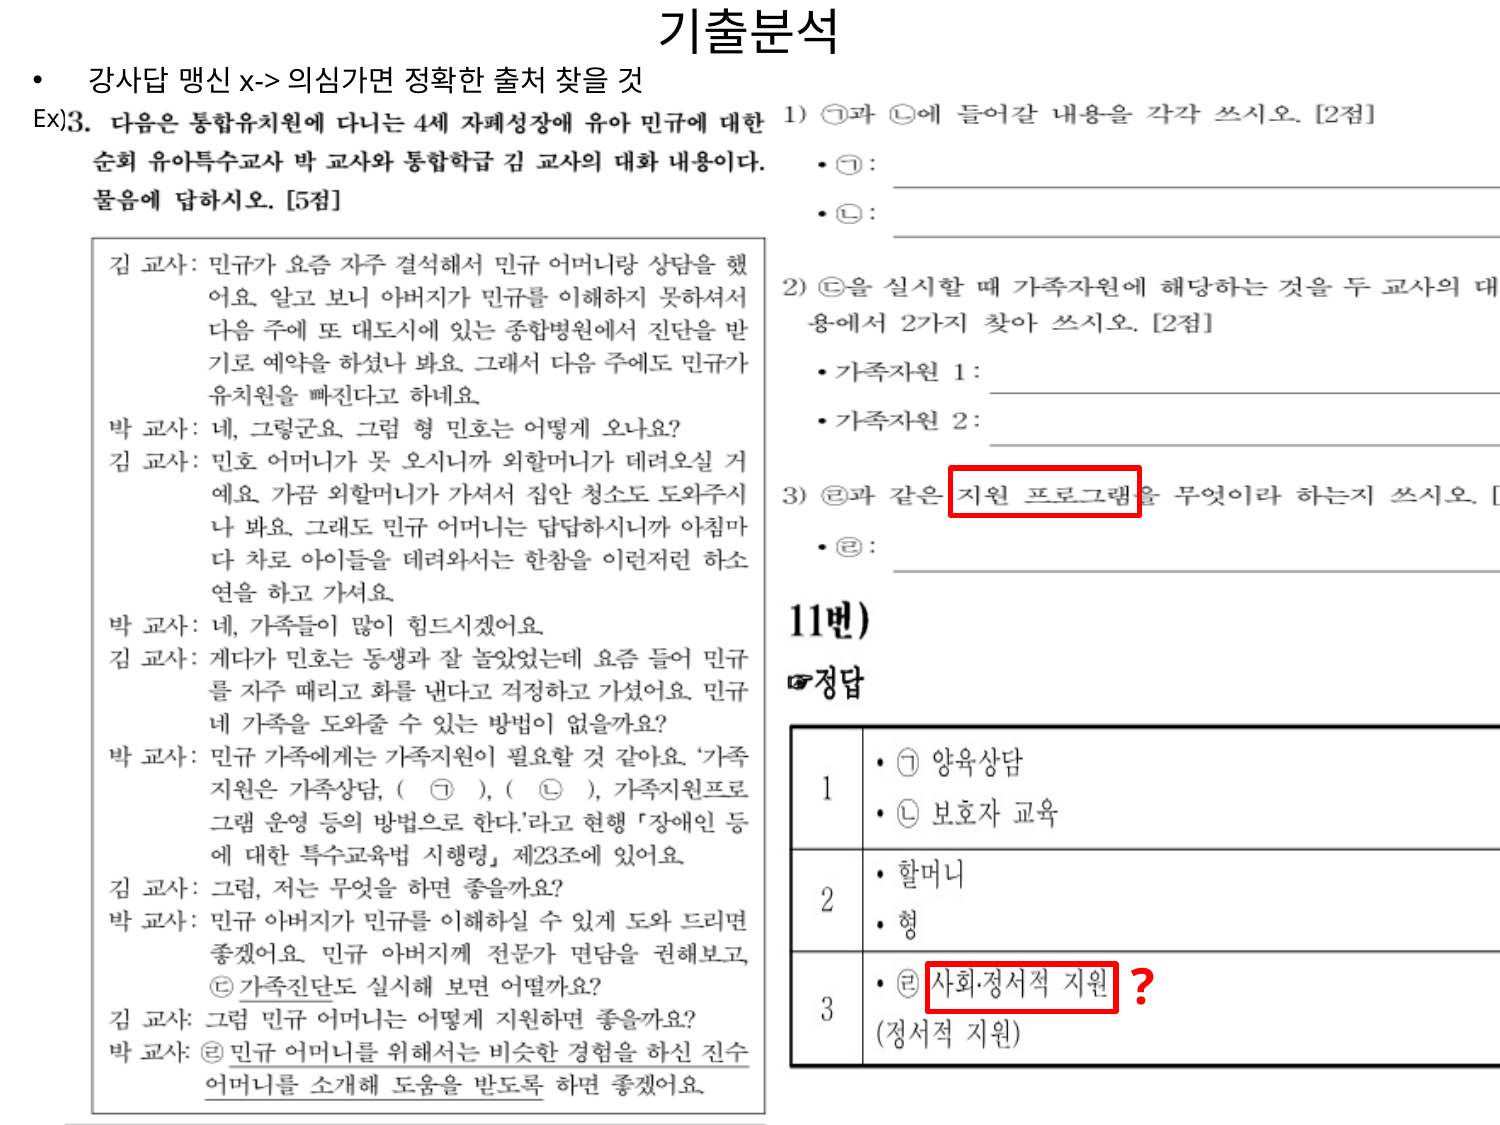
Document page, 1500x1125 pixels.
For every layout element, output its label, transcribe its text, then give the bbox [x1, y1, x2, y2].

title 기출분석 [75, 0, 1425, 100]
picture [64, 101, 1500, 1125]
list 강사답 맹신x->의심가면 정확한 출처 찾을 것 Ex) [17, 54, 1368, 797]
